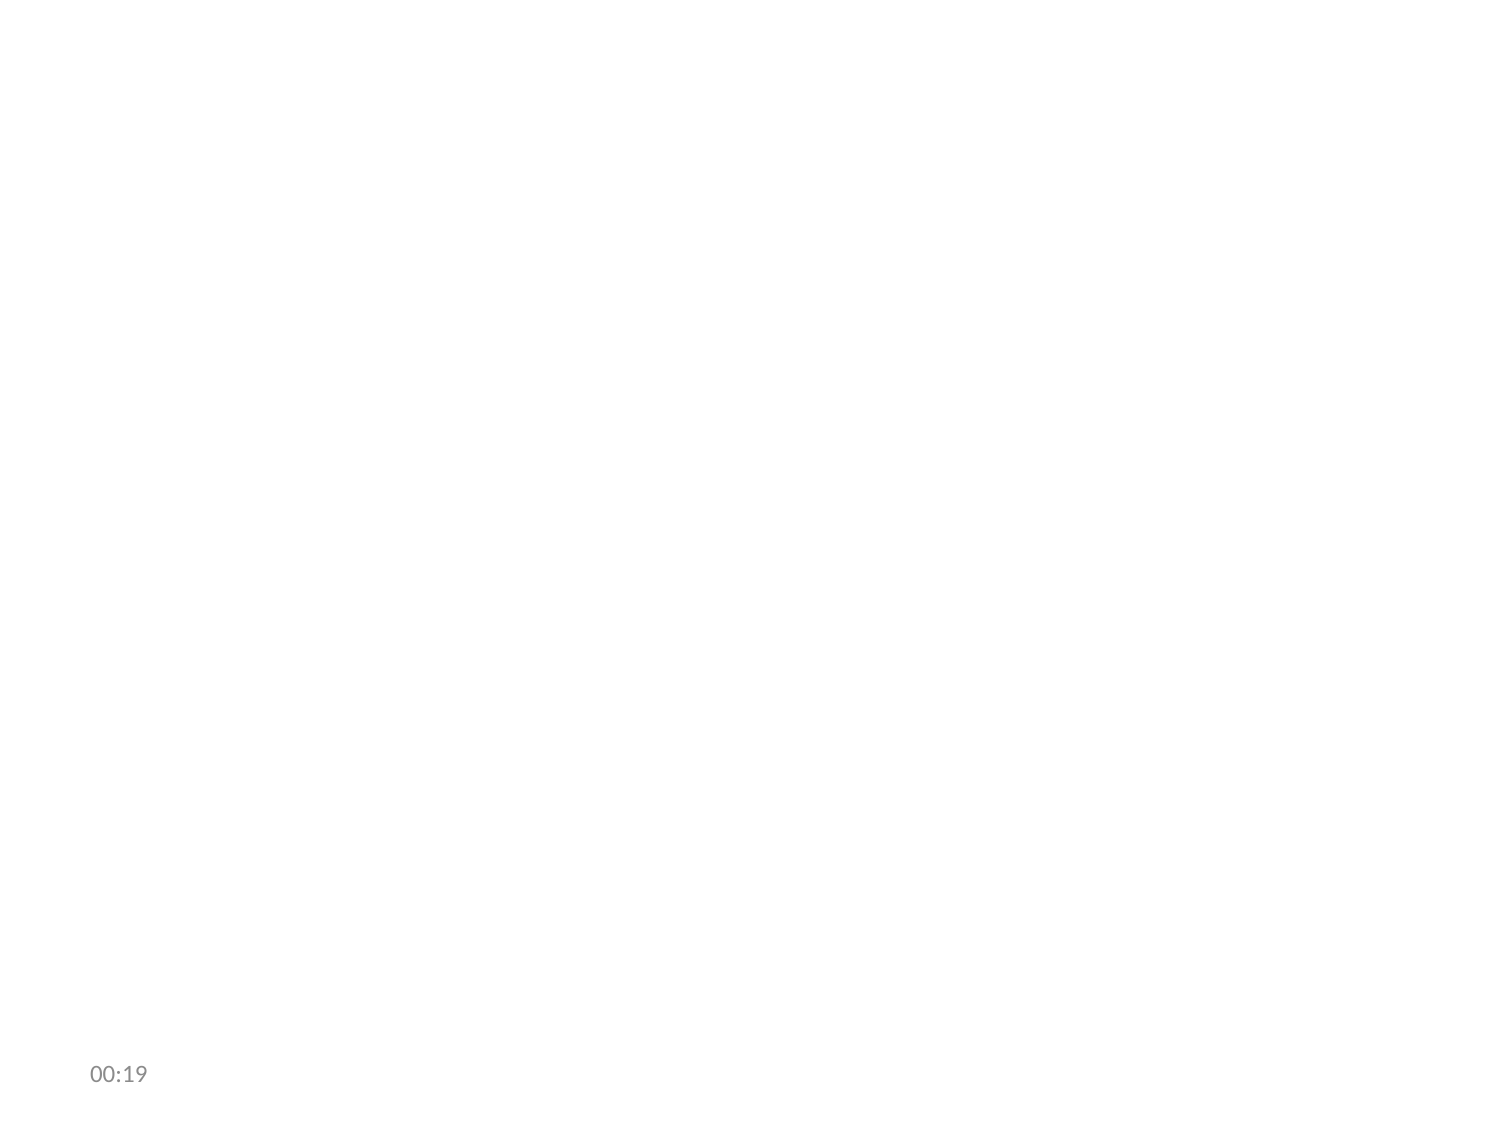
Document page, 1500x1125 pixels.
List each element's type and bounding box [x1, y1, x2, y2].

slide_number [75, 1042, 425, 1103]
